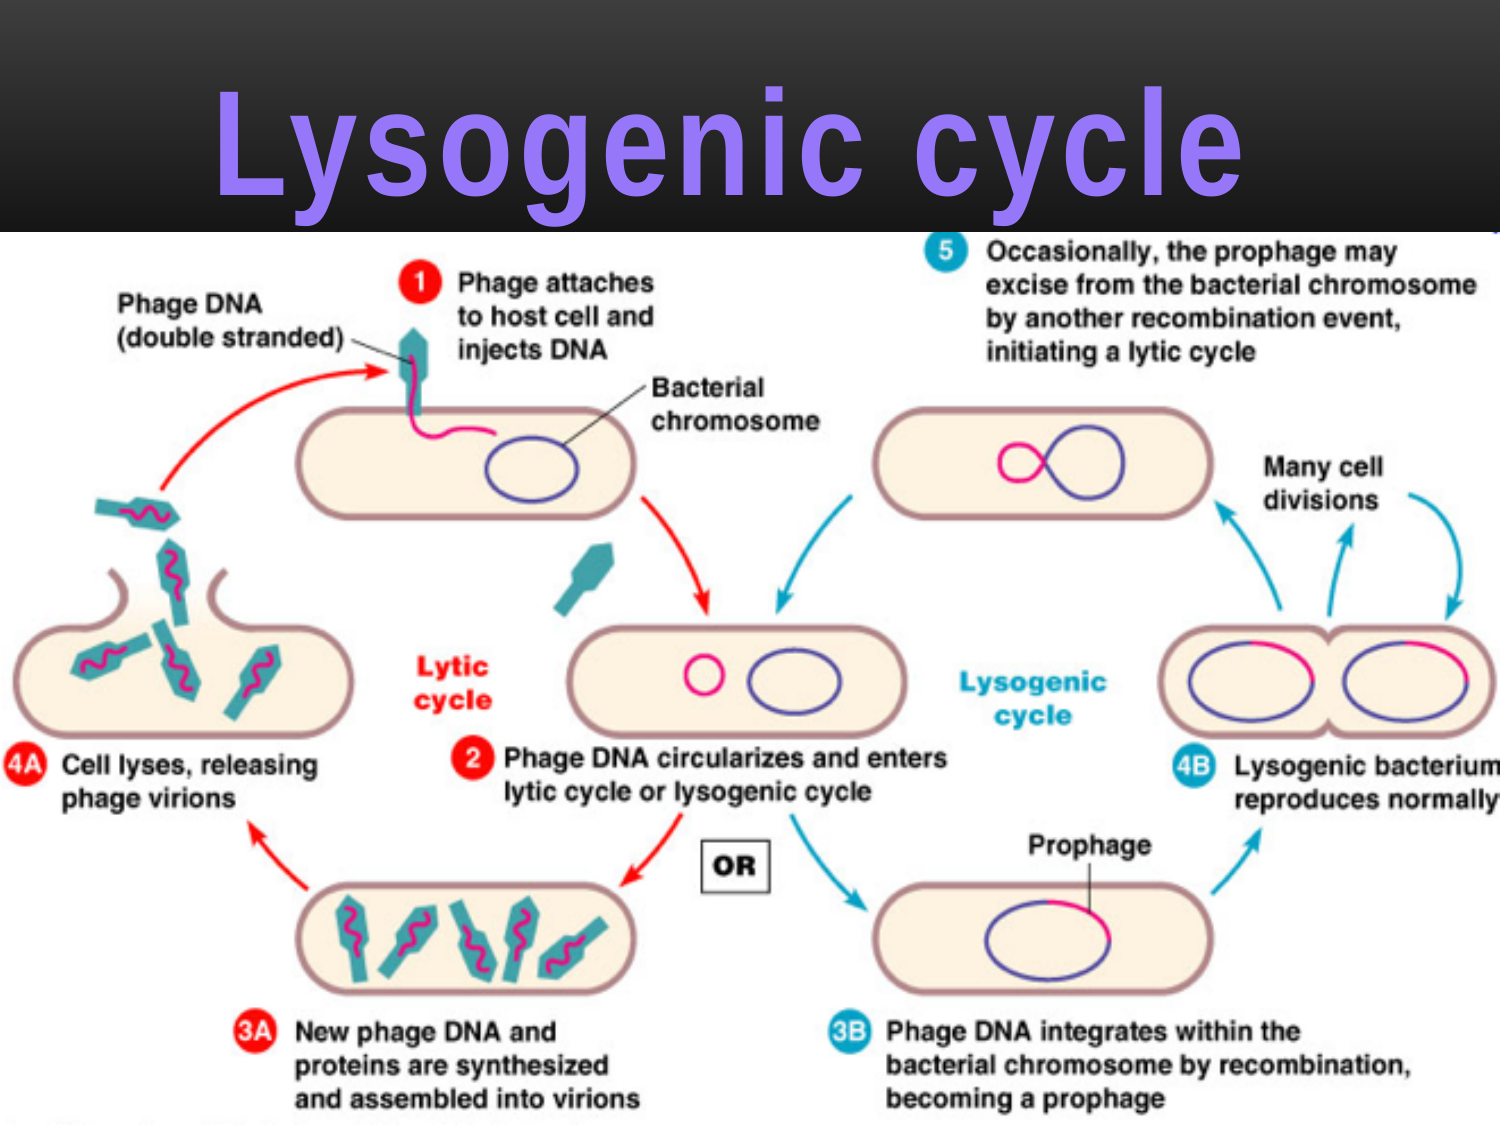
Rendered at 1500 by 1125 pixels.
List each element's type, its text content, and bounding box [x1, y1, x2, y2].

title Lysogenic cycle [99, 45, 1400, 232]
picture [0, 0, 1500, 1125]
